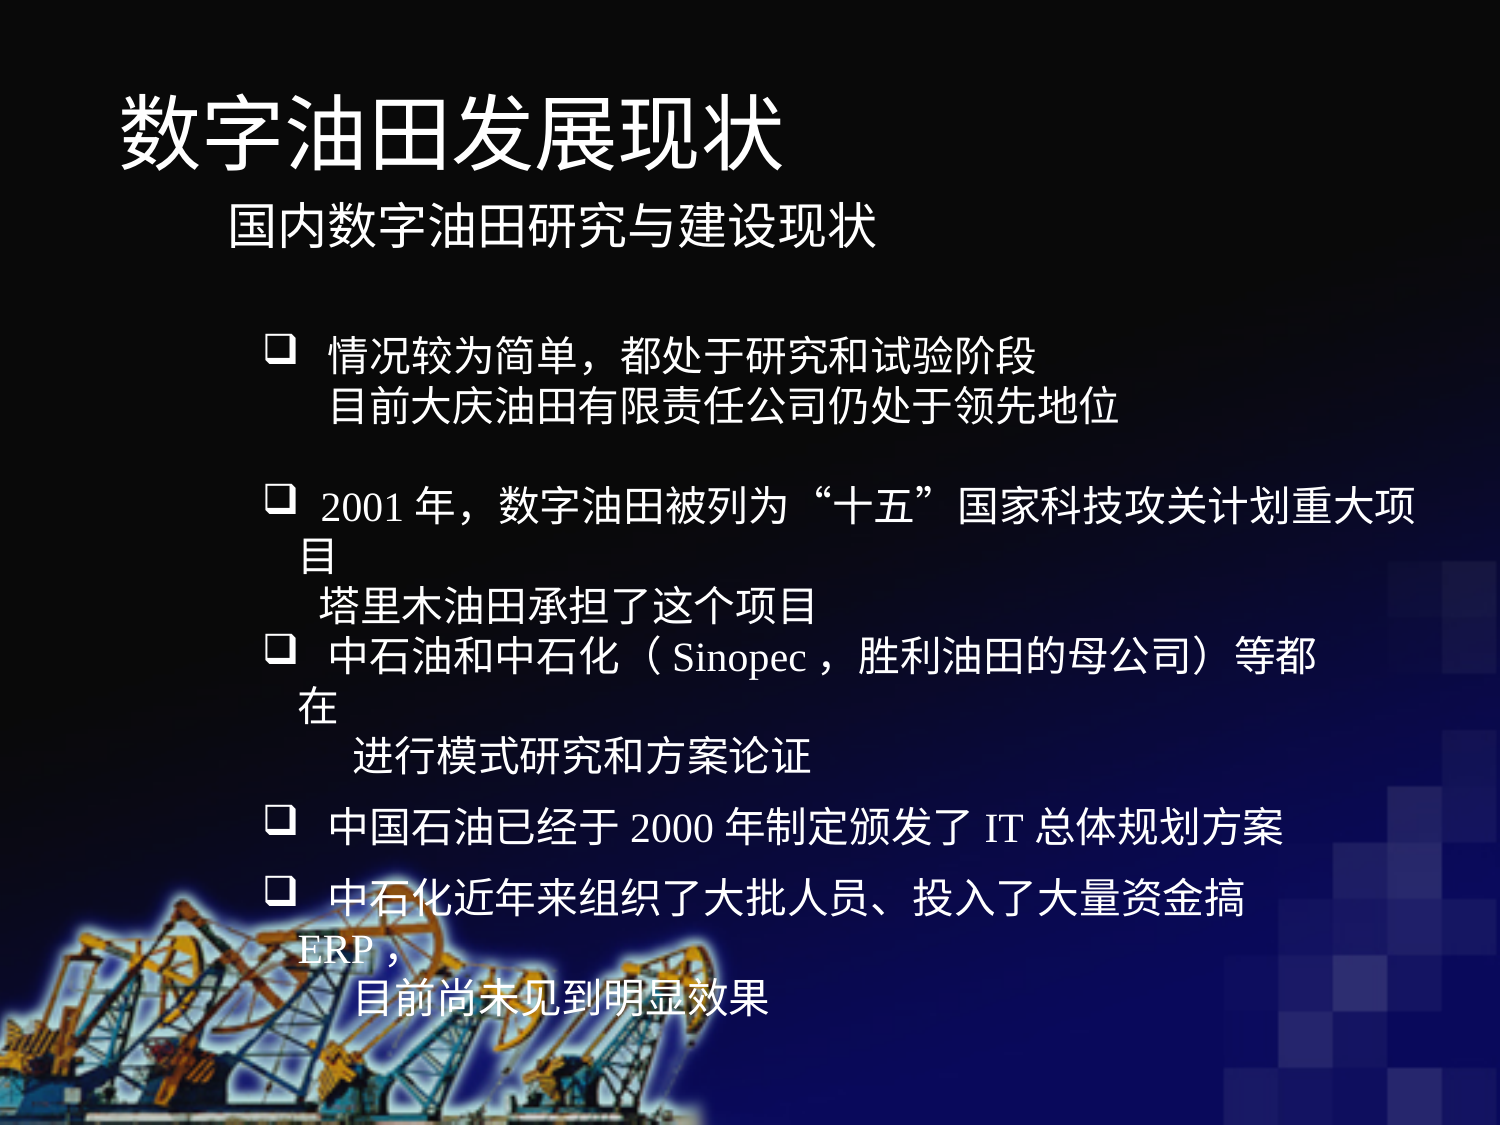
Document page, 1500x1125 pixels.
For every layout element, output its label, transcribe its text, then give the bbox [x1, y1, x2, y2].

text_box 国内数字油田研究与建设现状 [212, 187, 893, 263]
text_box 数字油田发展现状 [103, 73, 800, 189]
text_box 情况较为简单，都处于研究和试验阶段 目前大庆油田有限责任公司仍处于领先地位 [247, 322, 1450, 438]
text_box 2001年，数字油田被列为“十五”国家科技攻关计划重大项目 塔里木油田承担了这个项目 [247, 472, 1435, 638]
text_box 中石油和中石化（Sinopec，胜利油田的母公司）等都在 进行模式研究和方案论证 中国石油已经于2000年制定颁发了IT总体规划方案 中石化近年来组织了大批人员、投入了大量资金搞ERP， 目前尚未见到明显效果 [247, 622, 1373, 1029]
picture [0, 0, 1500, 1125]
